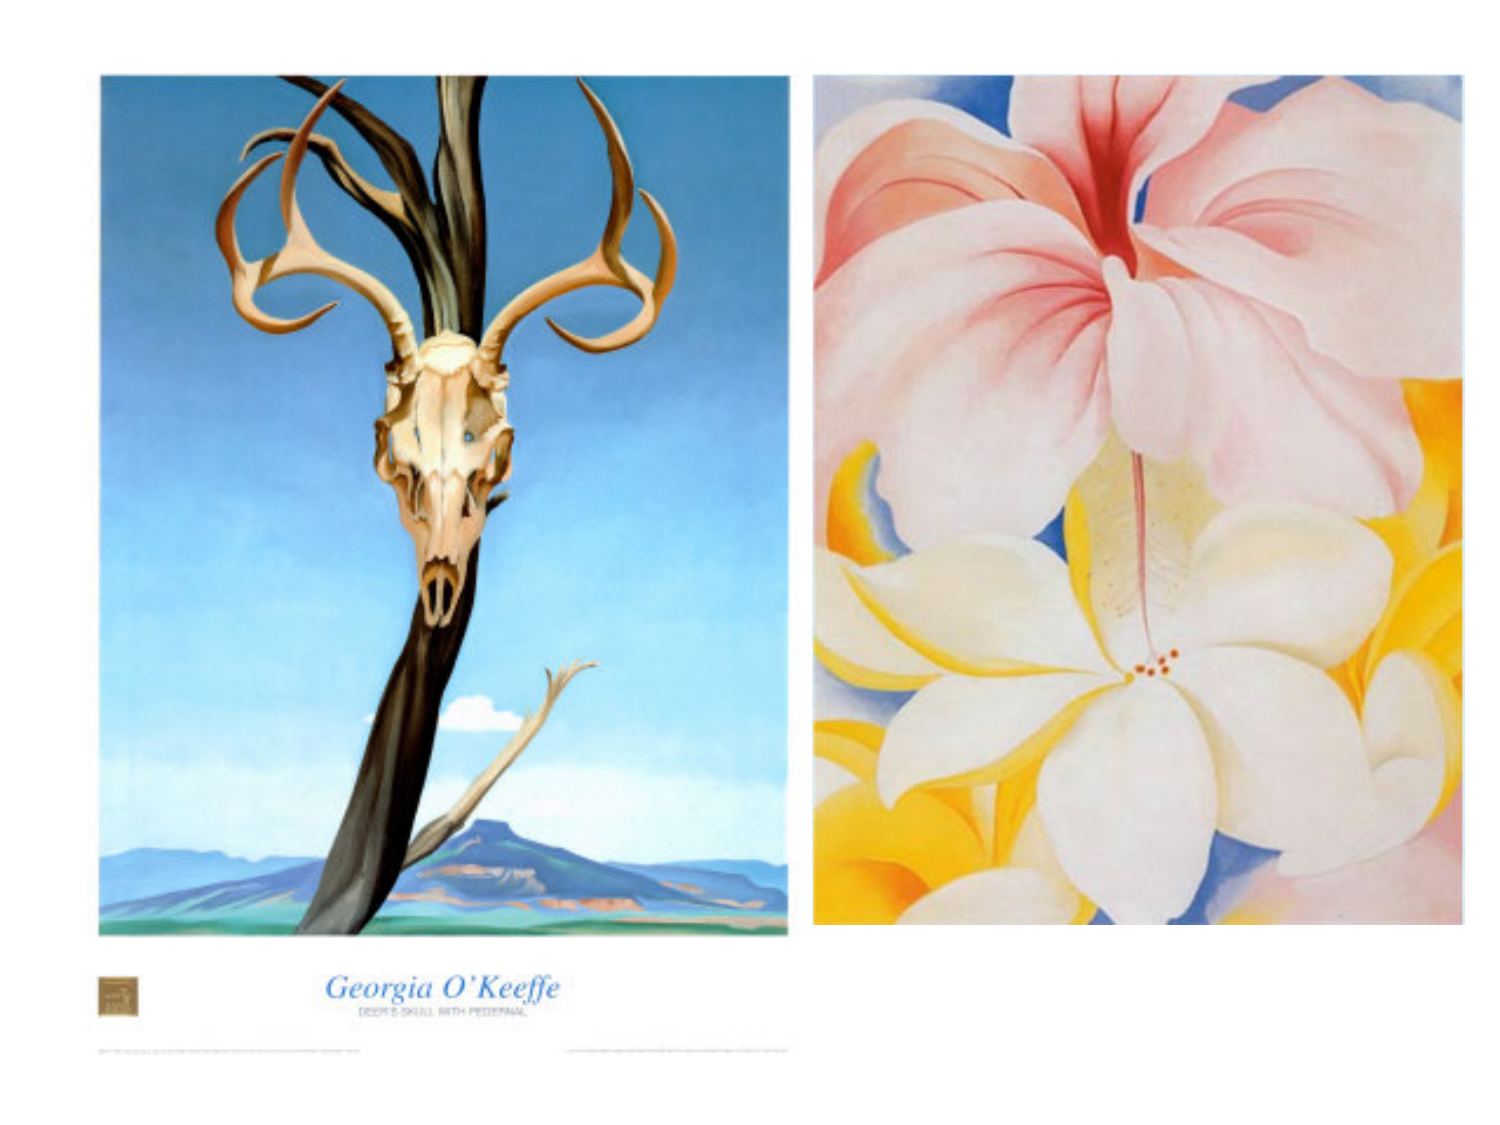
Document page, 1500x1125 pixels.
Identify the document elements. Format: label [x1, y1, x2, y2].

picture [49, 0, 1466, 1055]
